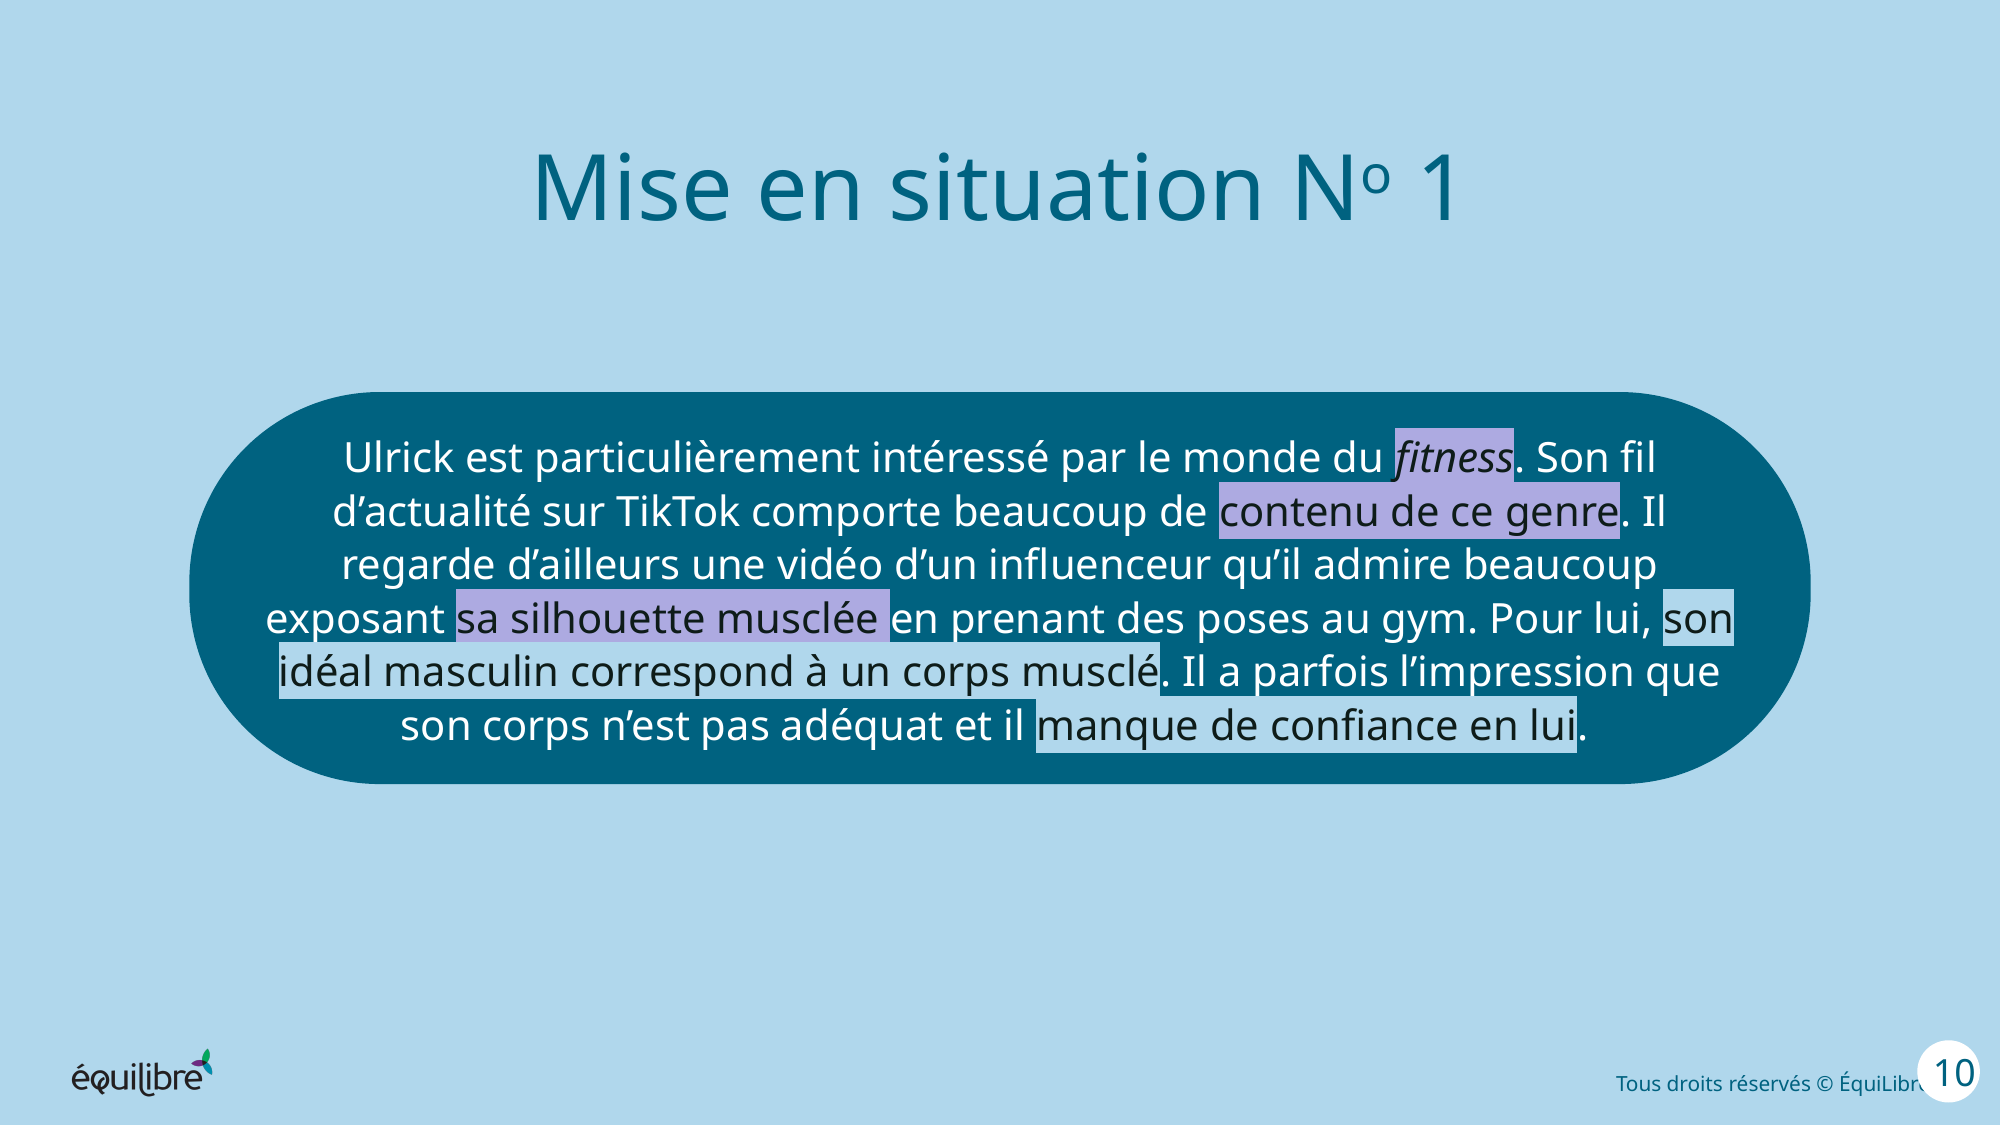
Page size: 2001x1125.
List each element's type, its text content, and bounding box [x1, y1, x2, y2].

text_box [1917, 1040, 1997, 1103]
picture [63, 1036, 221, 1125]
text_box Ulrick est particulièrement intéressé par le monde du fitness. Son fil d’actualité sur TikTok comporte beaucoup de contenu de ce genre. Il regarde d’ailleurs une vidéo d’un influenceur qu’il admire beaucoup exposant sa silhouette musclée en prenant des poses au gym. Pour lui, son idéal masculin correspond à un corps musclé. Il a parfois l’impression que son corps n’est pas adéquat et il manque de confiance en lui. [189, 392, 1811, 785]
text_box Mise en situation No 1 [101, 82, 1899, 300]
